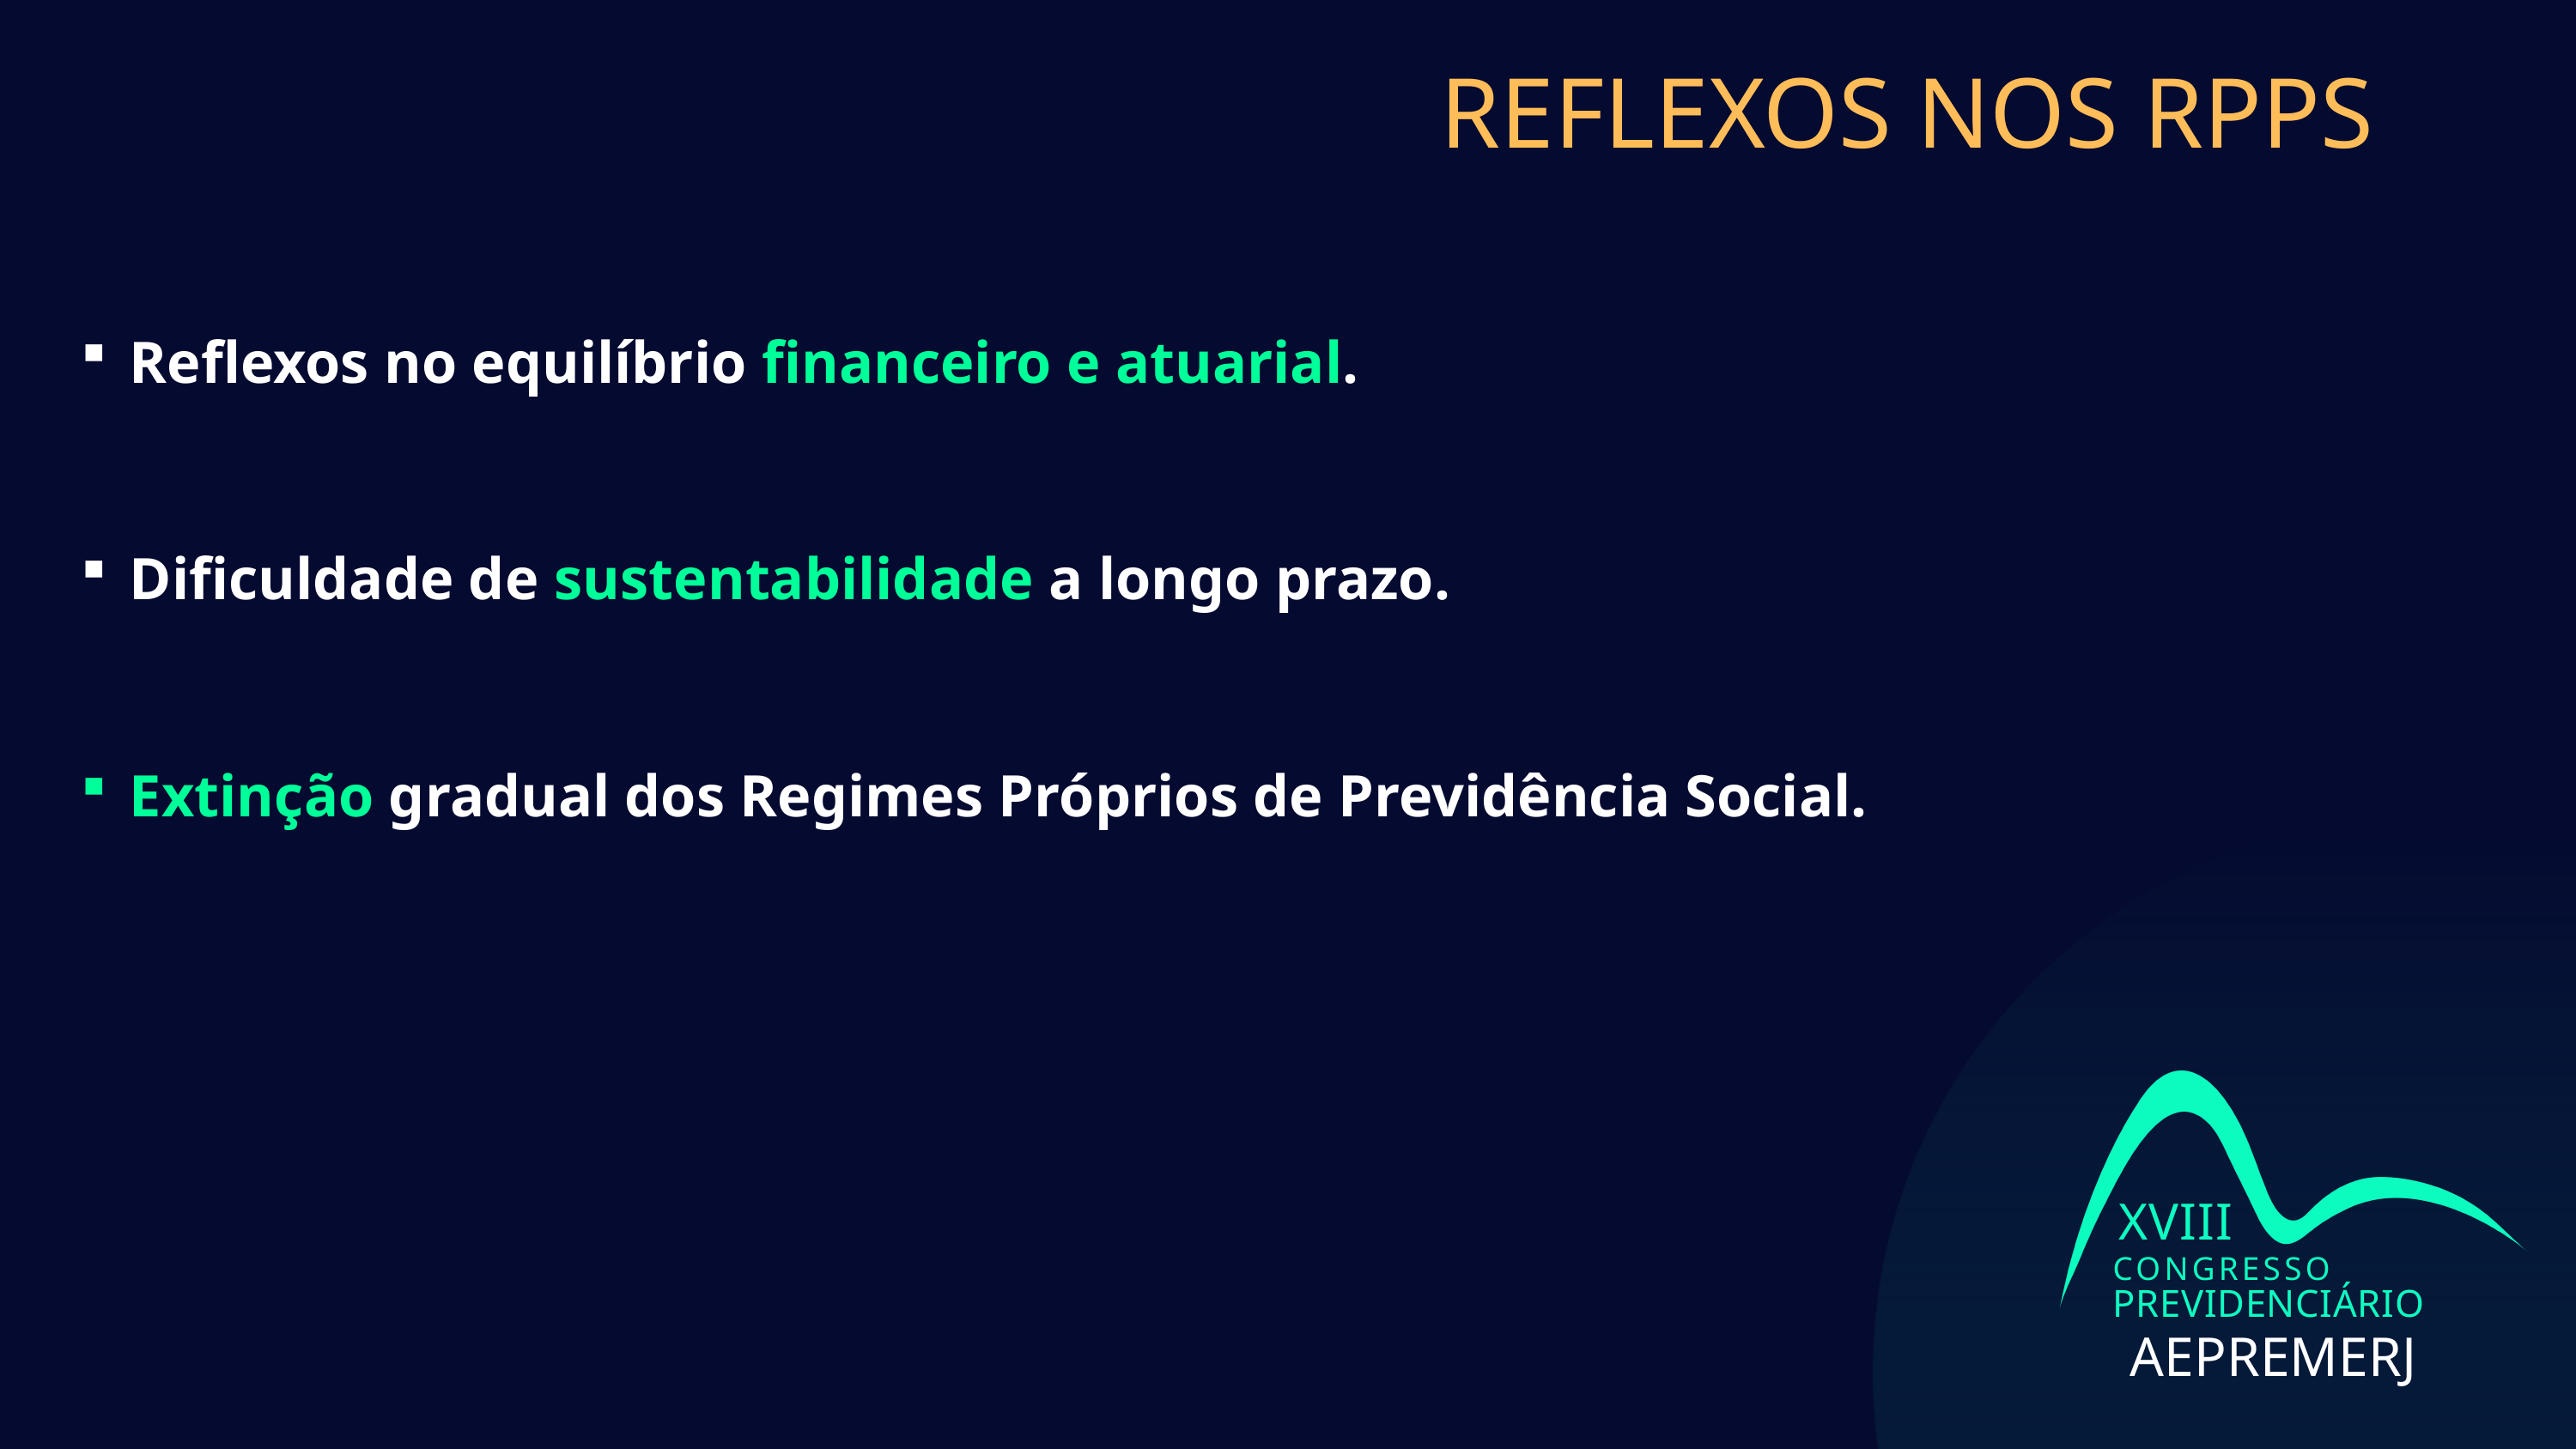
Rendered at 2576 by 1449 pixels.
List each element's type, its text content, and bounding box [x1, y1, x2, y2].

text_box REFLEXOS NOS RPPS [161, 45, 2437, 148]
text_box [1873, 815, 2576, 1449]
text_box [2059, 1070, 2529, 1400]
text_box Reflexos no equilíbrio financeiro e atuarial. Dificuldade de sustentabilidade a longo prazo. Extinção gradual dos Regimes Próprios de Previdência Social. [68, 174, 2033, 1316]
